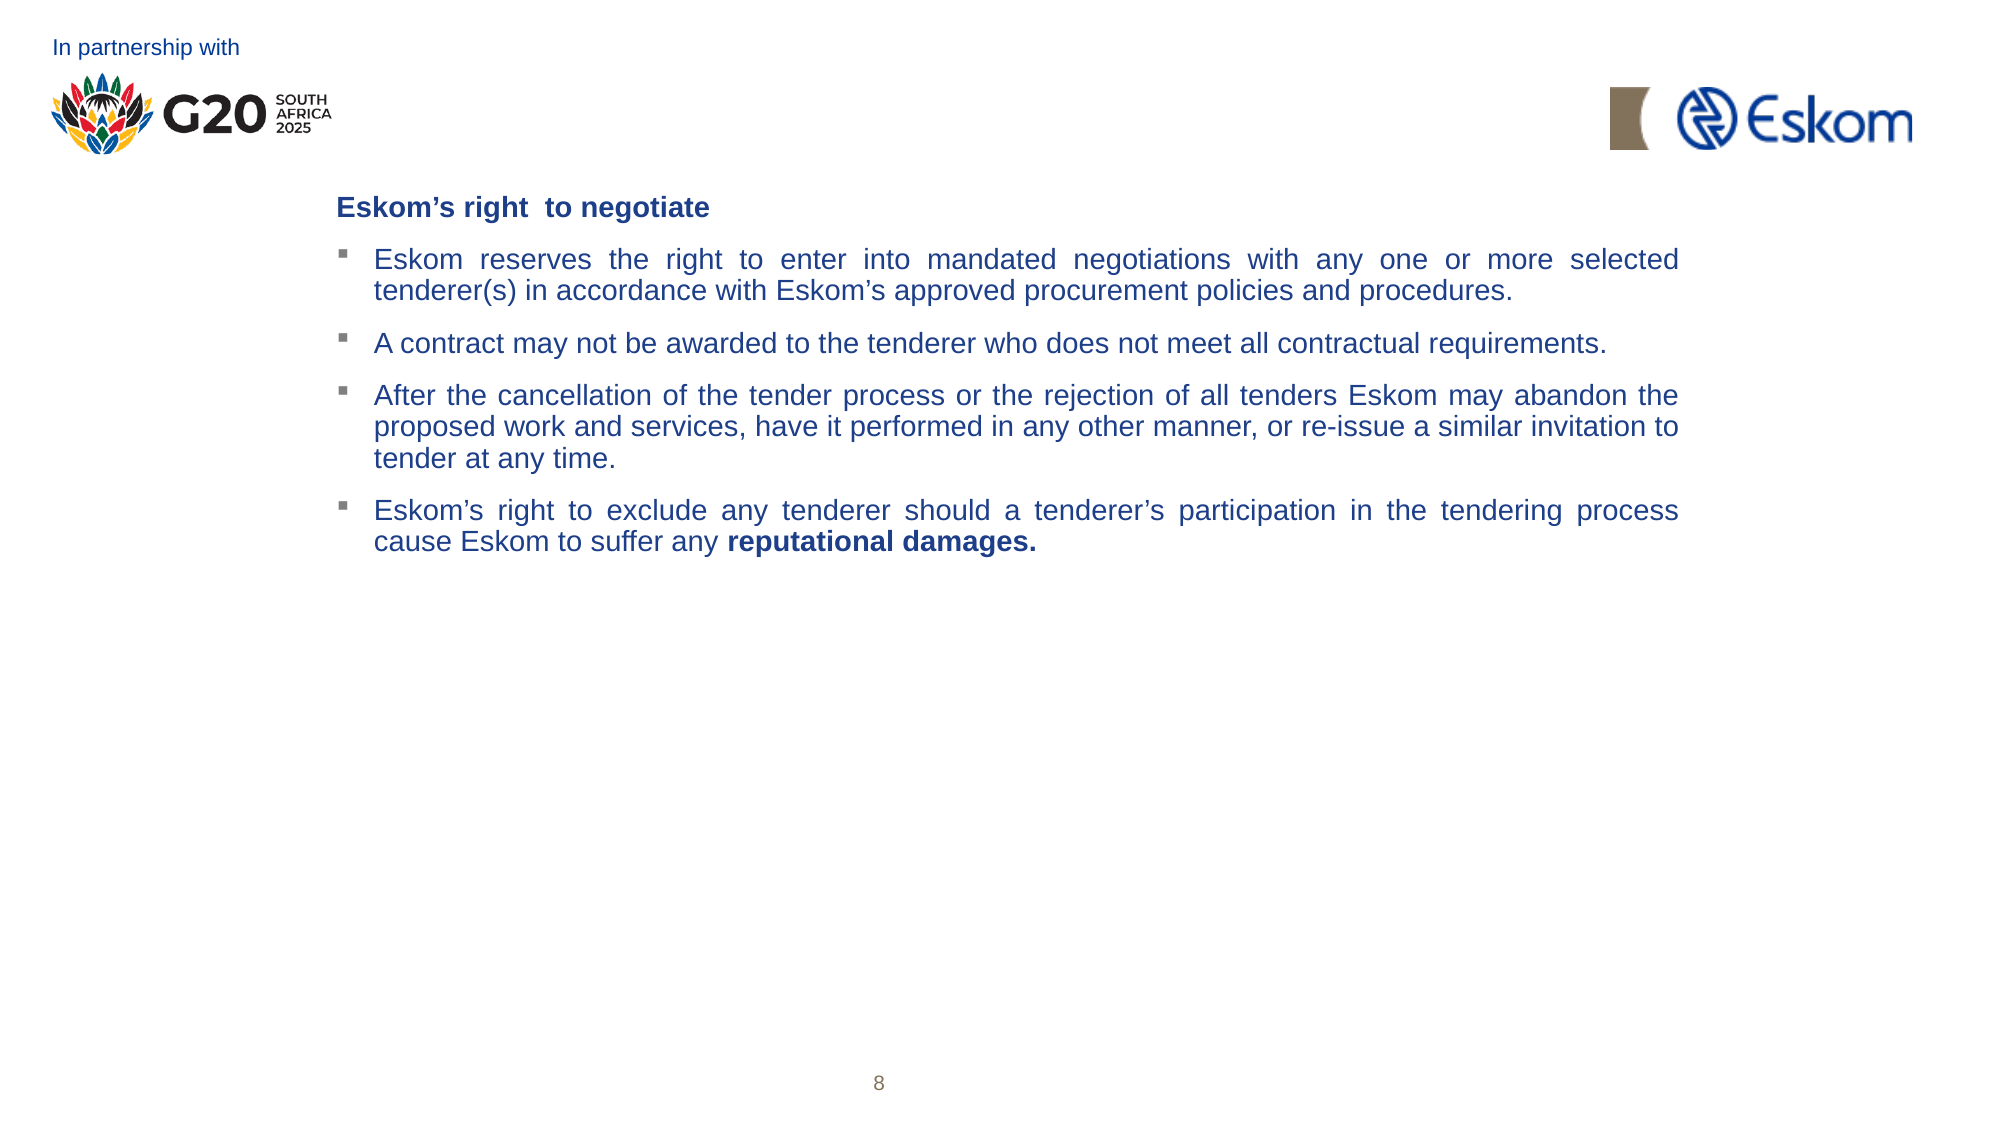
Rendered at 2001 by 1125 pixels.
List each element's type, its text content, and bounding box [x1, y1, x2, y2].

picture [50, 72, 337, 155]
slide_number 8 [858, 1058, 1063, 1103]
list Eskom’s right to negotiate Eskom reserves the right to enter into mandated negotiations with any one or more selected tenderer(s) in accordance with Eskom’s approved procurement policies and procedures. A contract may not be awarded to the tenderer who does not meet all contractual requirements. After the cancellation of the tender process or the rejection of all tenders Eskom may abandon the proposed work and services, have it performed in any other manner, or re-issue a similar invitation to tender at any time. Eskom’s right to exclude any tenderer should a tenderer’s participation in the tendering process cause Eskom to suffer any reputational damages. [321, 184, 1697, 1064]
